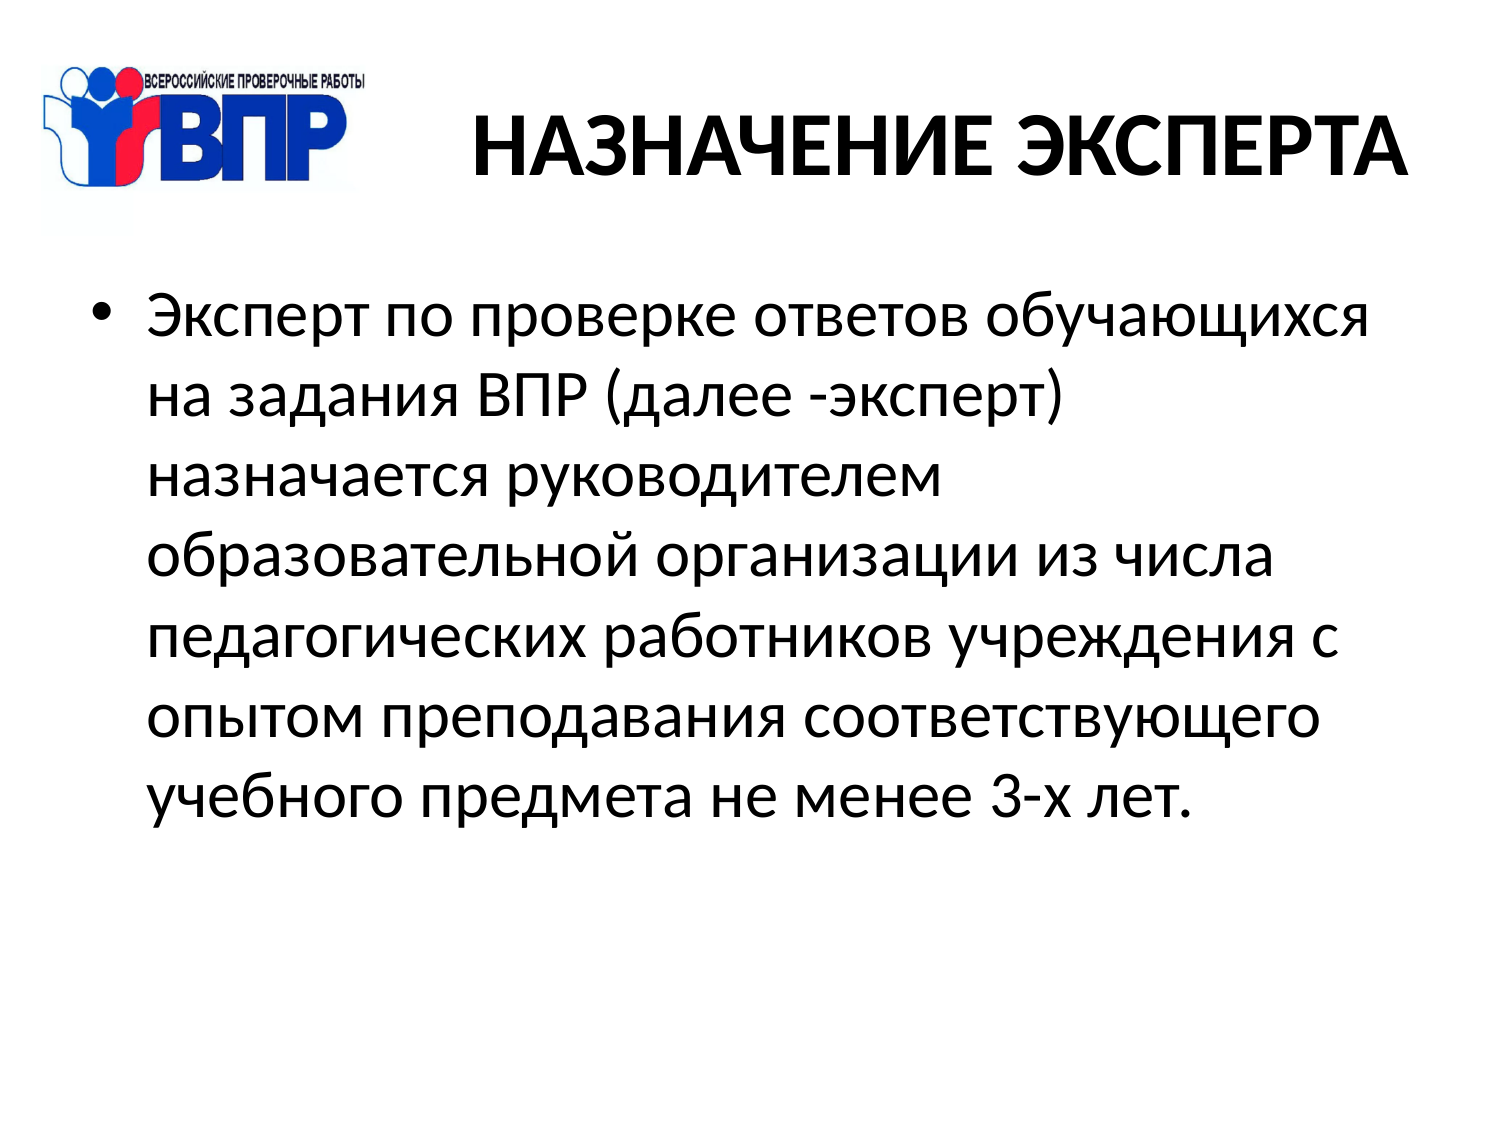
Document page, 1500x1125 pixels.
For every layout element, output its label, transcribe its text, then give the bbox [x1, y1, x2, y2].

picture [41, 18, 367, 236]
list Эксперт по проверке ответов обучающихся на задания ВПР (далее -эксперт) назначается руководителем образовательной организации из числа педагогических работников учреждения с опытом преподавания соответствующего учебного предмета не менее 3-х лет. [75, 262, 1425, 1005]
title НАЗНАЧЕНИЕ ЭКСПЕРТА [371, 45, 1425, 233]
